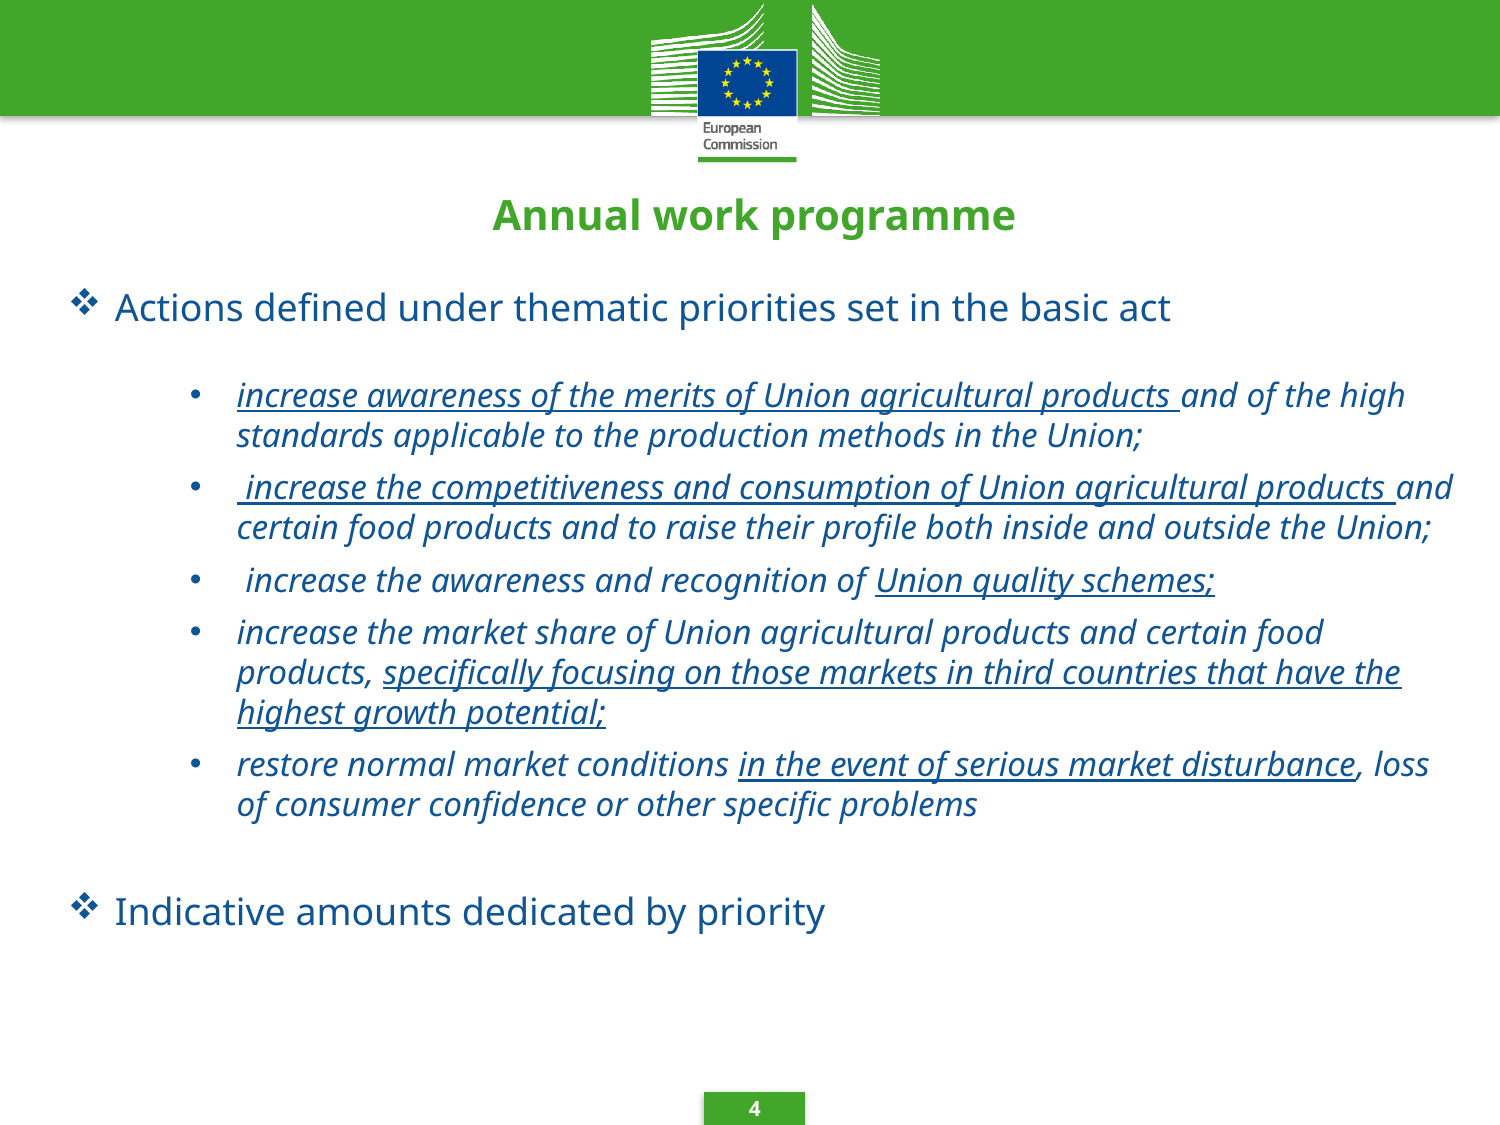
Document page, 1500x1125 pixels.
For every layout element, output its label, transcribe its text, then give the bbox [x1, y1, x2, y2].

picture [614, 3, 880, 172]
text_box Actions defined under thematic priorities set in the basic act increase awareness of the merits of Union agricultural products and of the high standards applicable to the production methods in the Union; increase the competitiveness and consumption of Union agricultural products and certain food products and to raise their profile both inside and outside the Union; increase the awareness and recognition of Union quality schemes; increase the market share of Union agricultural products and certain food products, specifically focusing on those markets in third countries that have the highest growth potential; restore normal market conditions in the event of serious market disturbance, loss of consumer confidence or other specific problems Indicative amounts dedicated by priority [53, 231, 1471, 1125]
title Annual work programme [50, 172, 1459, 256]
